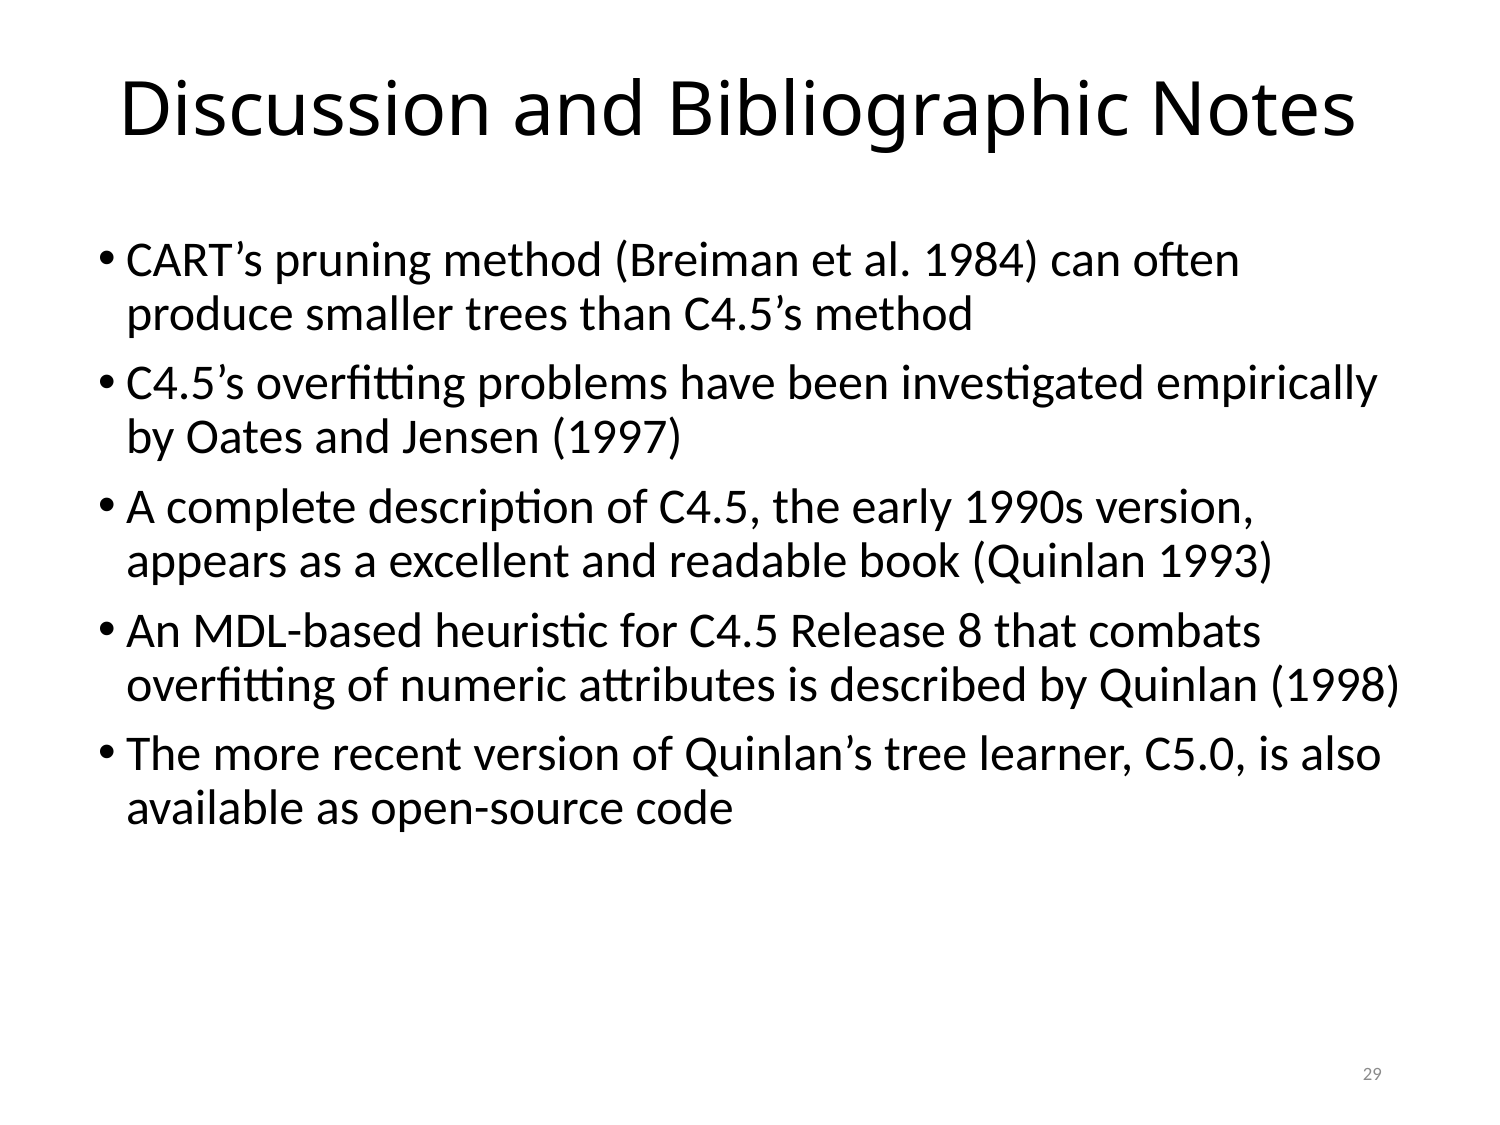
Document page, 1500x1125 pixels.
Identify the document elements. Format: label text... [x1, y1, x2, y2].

slide_number 29 [1059, 1042, 1397, 1103]
list CART’s pruning method (Breiman et al. 1984) can often produce smaller trees than C4.5’s method C4.5’s overfitting problems have been investigated empirically by Oates and Jensen (1997) A complete description of C4.5, the early 1990s version, appears as a excellent and readable book (Quinlan 1993) An MDL-based heuristic for C4.5 Release 8 that combats overfitting of numeric attributes is described by Quinlan (1998) The more recent version of Quinlan’s tree learner, C5.0, is also available as open-source code [83, 225, 1434, 992]
title Discussion and Bibliographic Notes [103, 2, 1397, 220]
